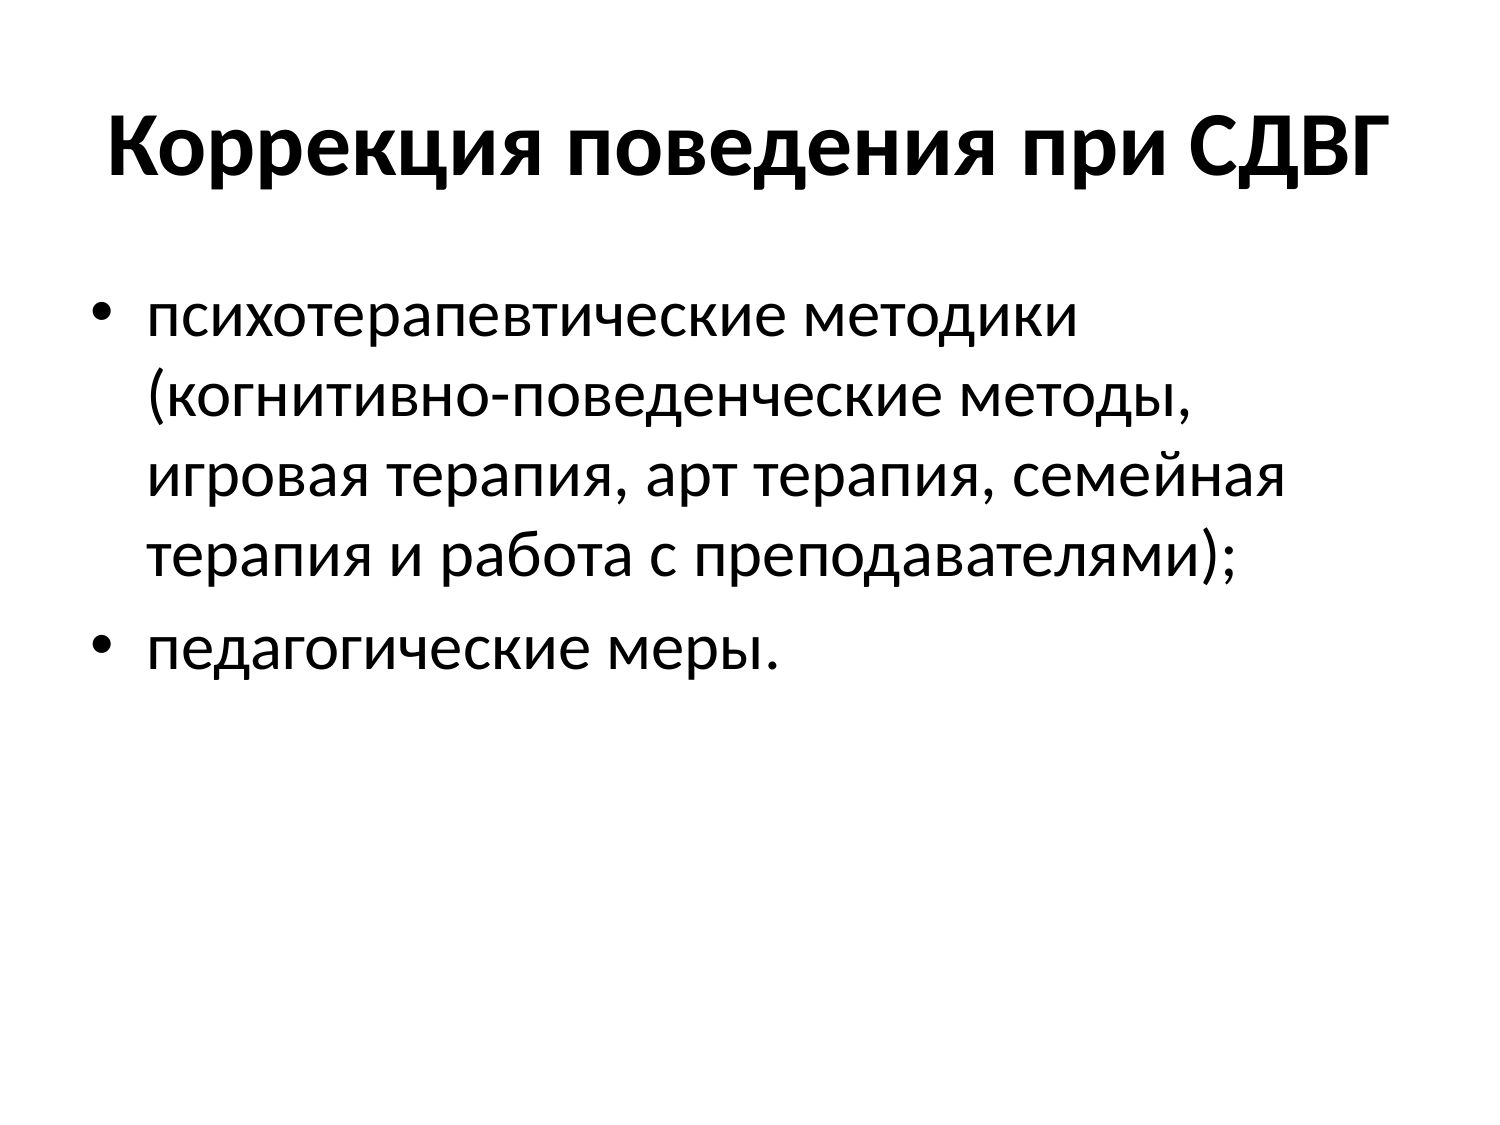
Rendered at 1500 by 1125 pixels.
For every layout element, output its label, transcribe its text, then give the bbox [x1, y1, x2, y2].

title Коррекция поведения при СДВГ [75, 45, 1425, 233]
list психотерапевтические методики (когнитивно-поведенческие методы, игровая терапия, арт терапия, семейная терапия и работа с преподавателями); педагогические меры. [75, 262, 1425, 1005]
